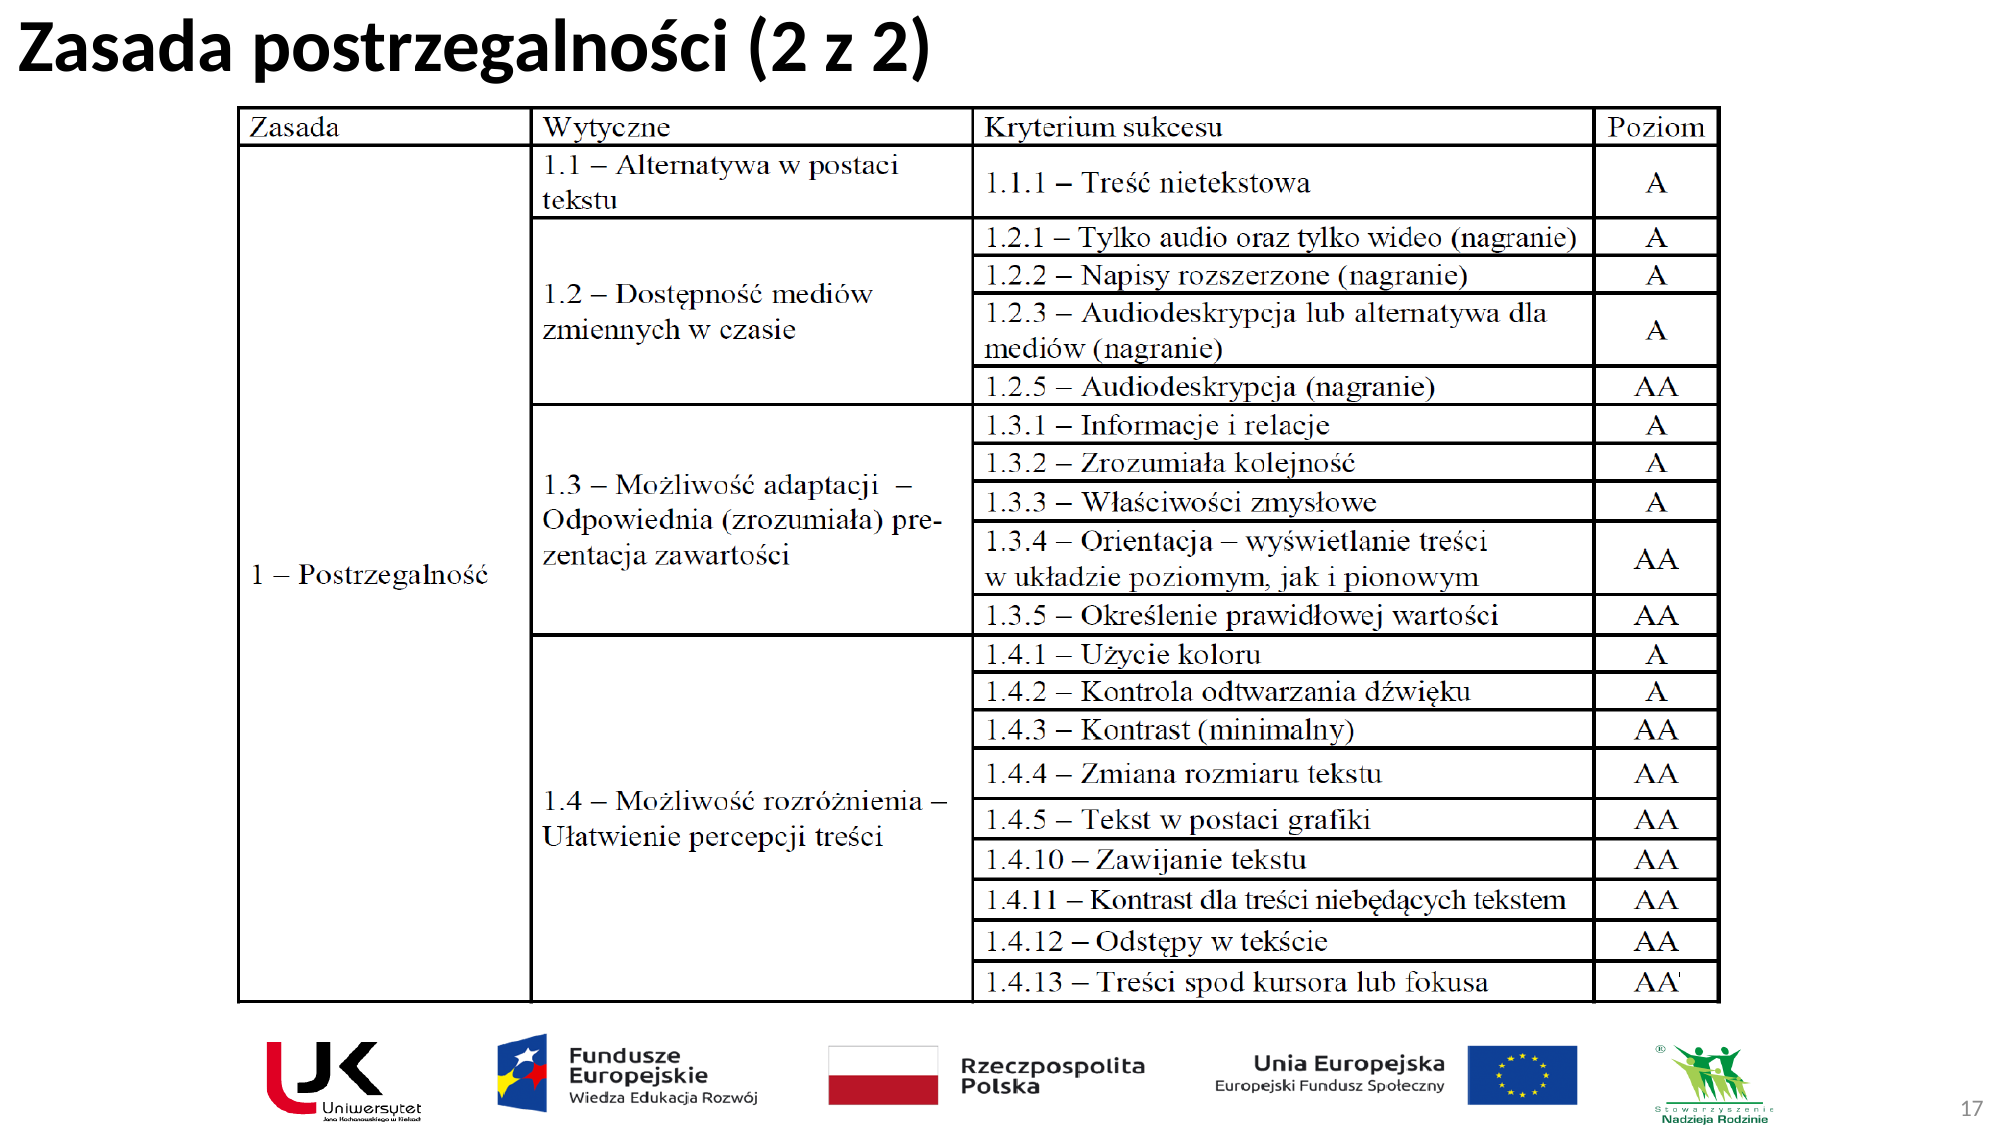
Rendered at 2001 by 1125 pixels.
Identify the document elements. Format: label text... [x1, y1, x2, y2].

slide_number 17 [1862, 1089, 1999, 1125]
picture [227, 97, 1753, 1125]
picture [1655, 1044, 1774, 1125]
picture [266, 1042, 421, 1122]
title Zasada postrzegalności (2 z 2) [18, 0, 1529, 105]
